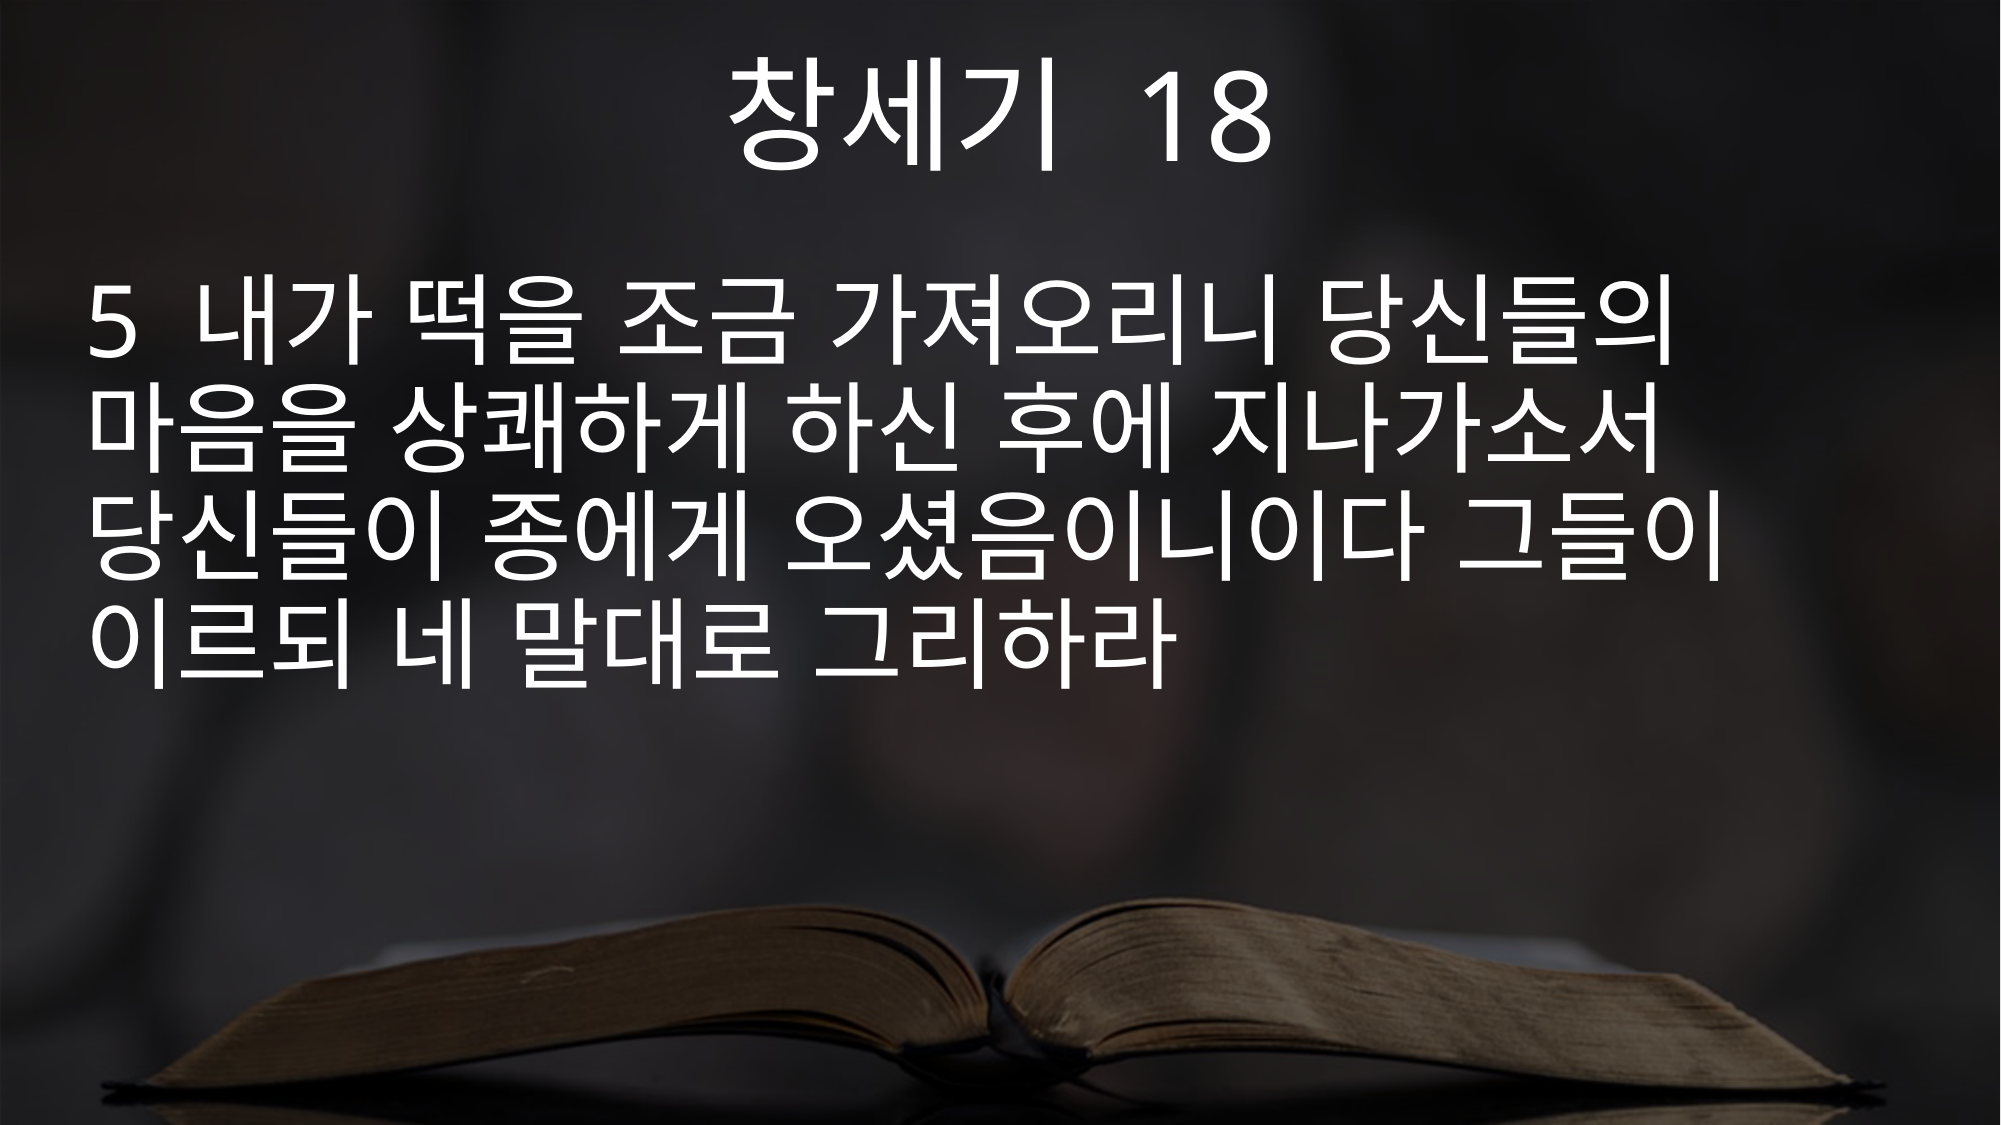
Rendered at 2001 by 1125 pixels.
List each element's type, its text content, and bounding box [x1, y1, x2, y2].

picture [0, 0, 2001, 1125]
footer 창세기 18 [0, 32, 2000, 192]
list 5 내가 떡을 조금 가져오리니 당신들의 마음을 상쾌하게 하신 후에 지나가소서 당신들이 종에게 오셨음이니이다 그들이 이르되 네 말대로 그리하라 [69, 263, 1953, 423]
